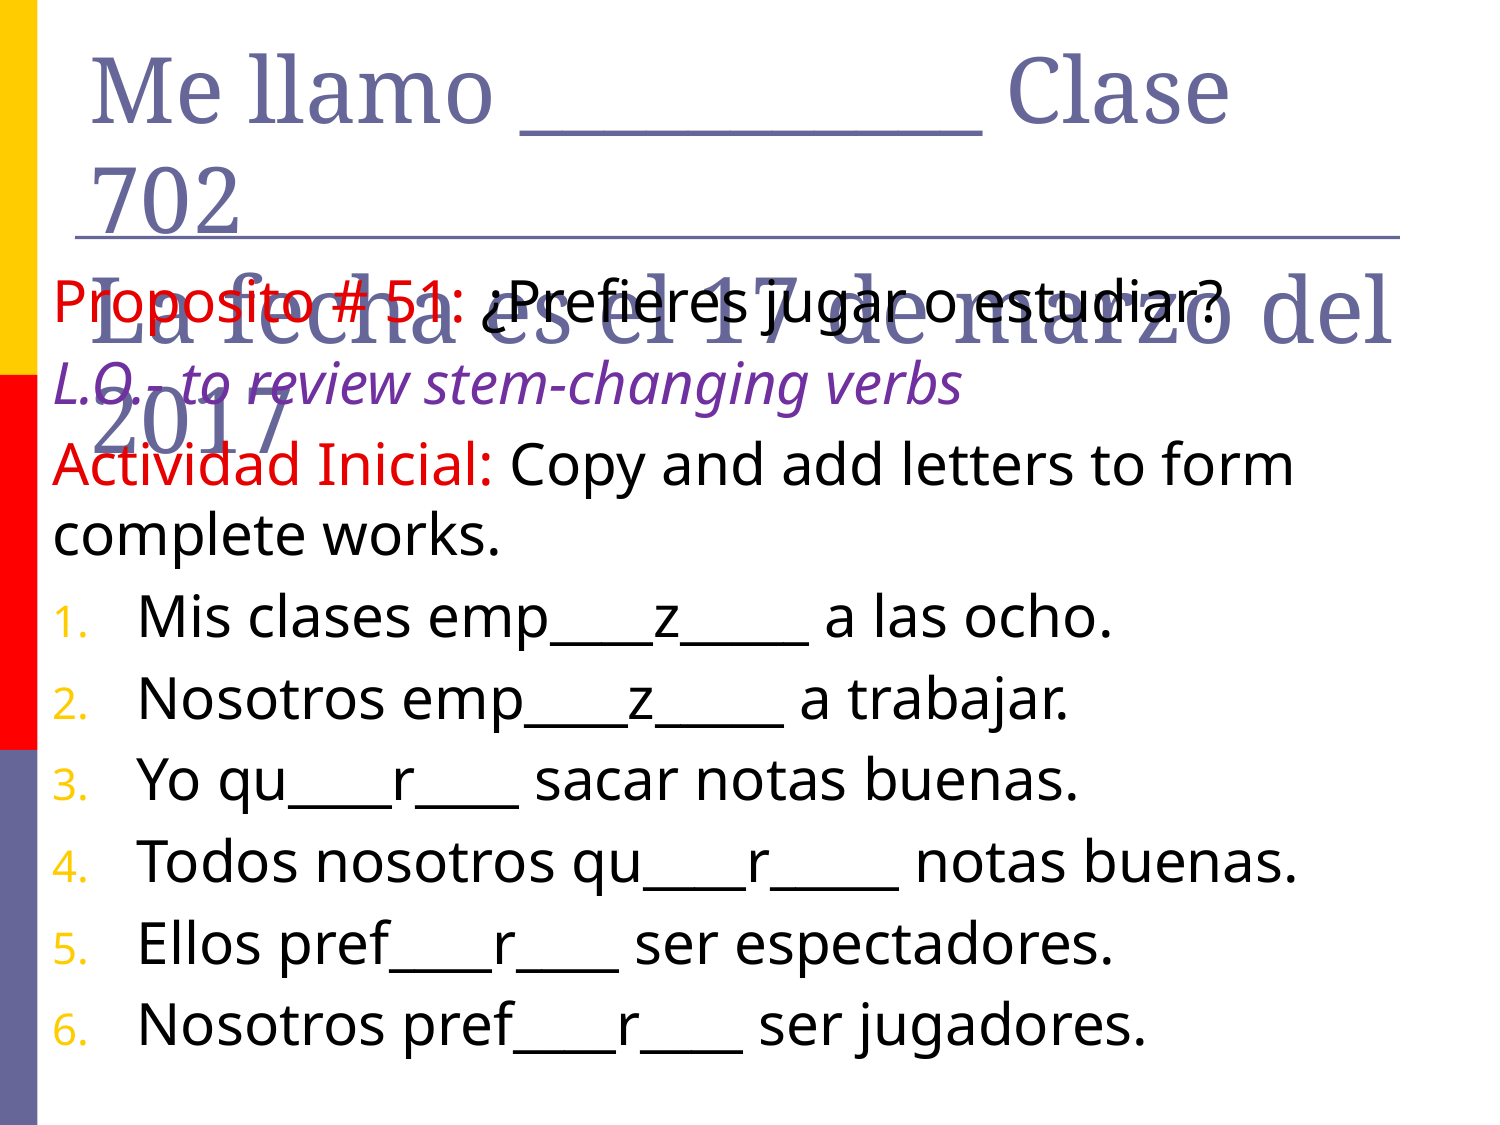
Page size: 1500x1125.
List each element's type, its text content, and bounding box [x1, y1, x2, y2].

text_box Me llamo ___________ Clase 702 La fecha es el 17 de marzo del 2017 [74, 24, 1425, 212]
text_box Proposito # 51: ¿Prefieres jugar o estudiar? L.O.- to review stem-changing verbs Actividad Inicial: Copy and add letters to form complete works. Mis clases emp____z_____ a las ocho. Nosotros emp____z_____ a trabajar. Yo qu____r____ sacar notas buenas. Todos nosotros qu____r_____ notas buenas. Ellos pref____r____ ser espectadores. Nosotros pref____r____ ser jugadores. [37, 256, 1500, 1000]
